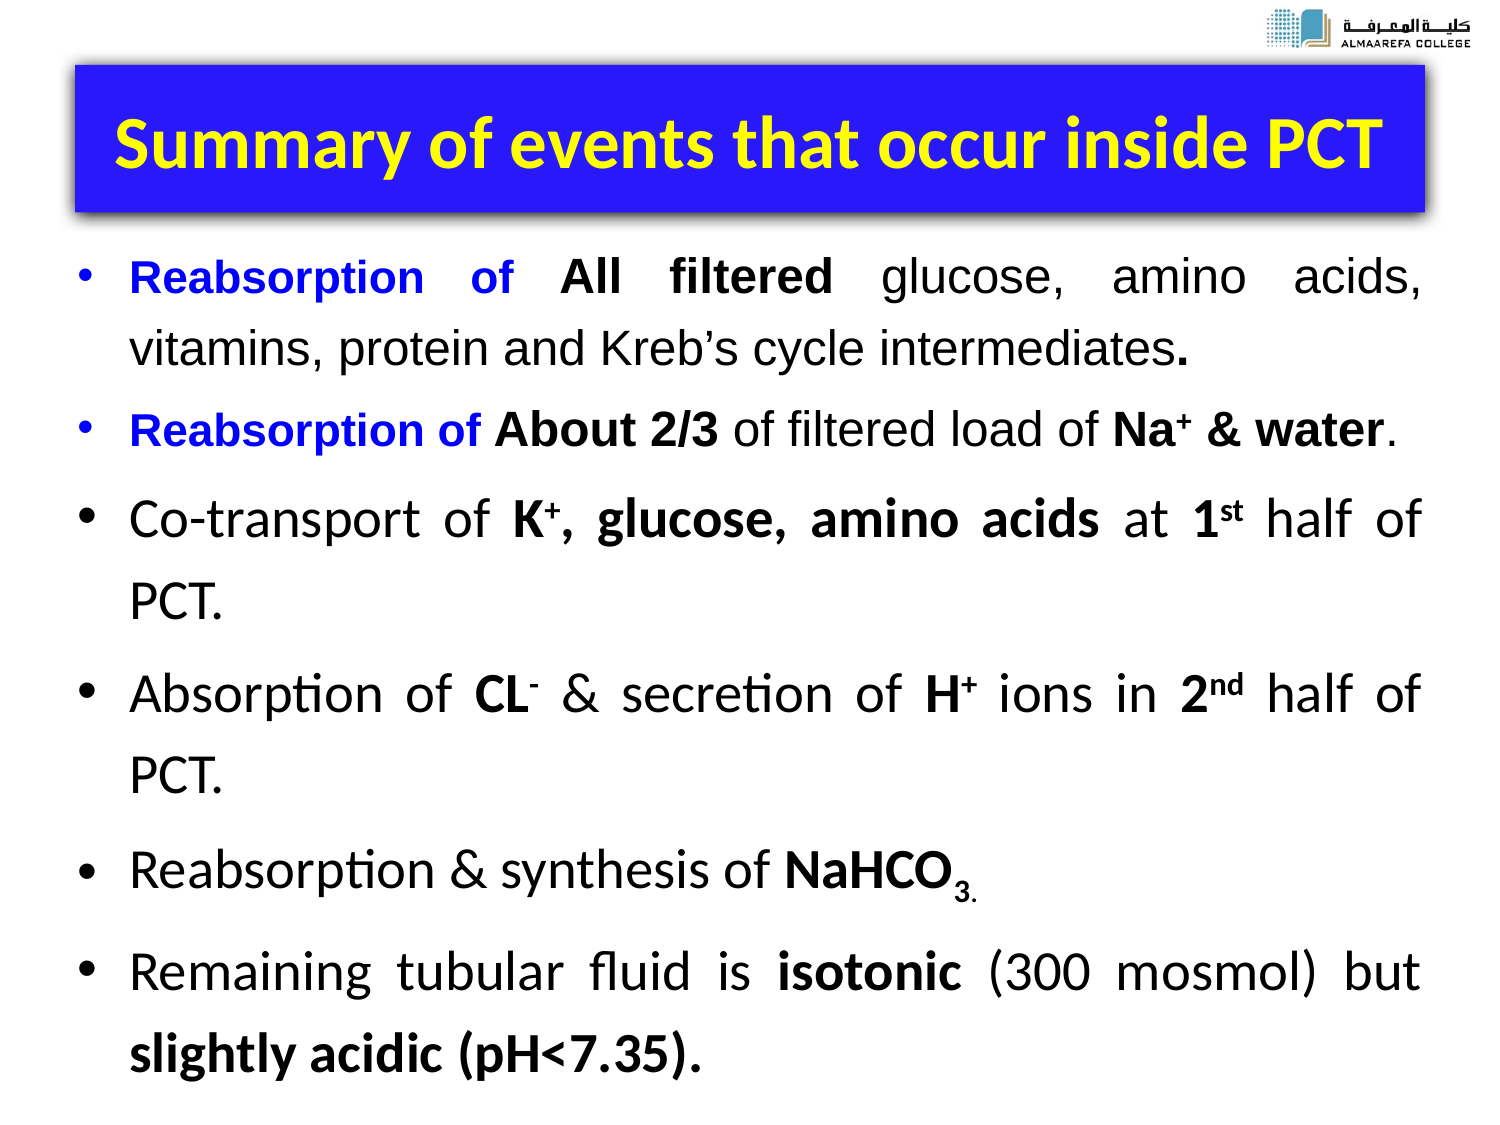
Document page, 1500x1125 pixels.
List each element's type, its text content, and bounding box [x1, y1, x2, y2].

title Summary of events that occur inside PCT [75, 64, 1425, 213]
picture [1262, 0, 1475, 65]
list Reabsorption of All filtered glucose, amino acids, vitamins, protein and Kreb’s cycle intermediates. Reabsorption of About 2/3 of filtered load of Na+ & water. Co-transport of K+, glucose, amino acids at 1st half of PCT. Absorption of CL- & secretion of H+ ions in 2nd half of PCT. Reabsorption & synthesis of NaHCO3. Remaining tubular fluid is isotonic (300 mosmol) but slightly acidic (pH<7.35). [62, 224, 1438, 1105]
